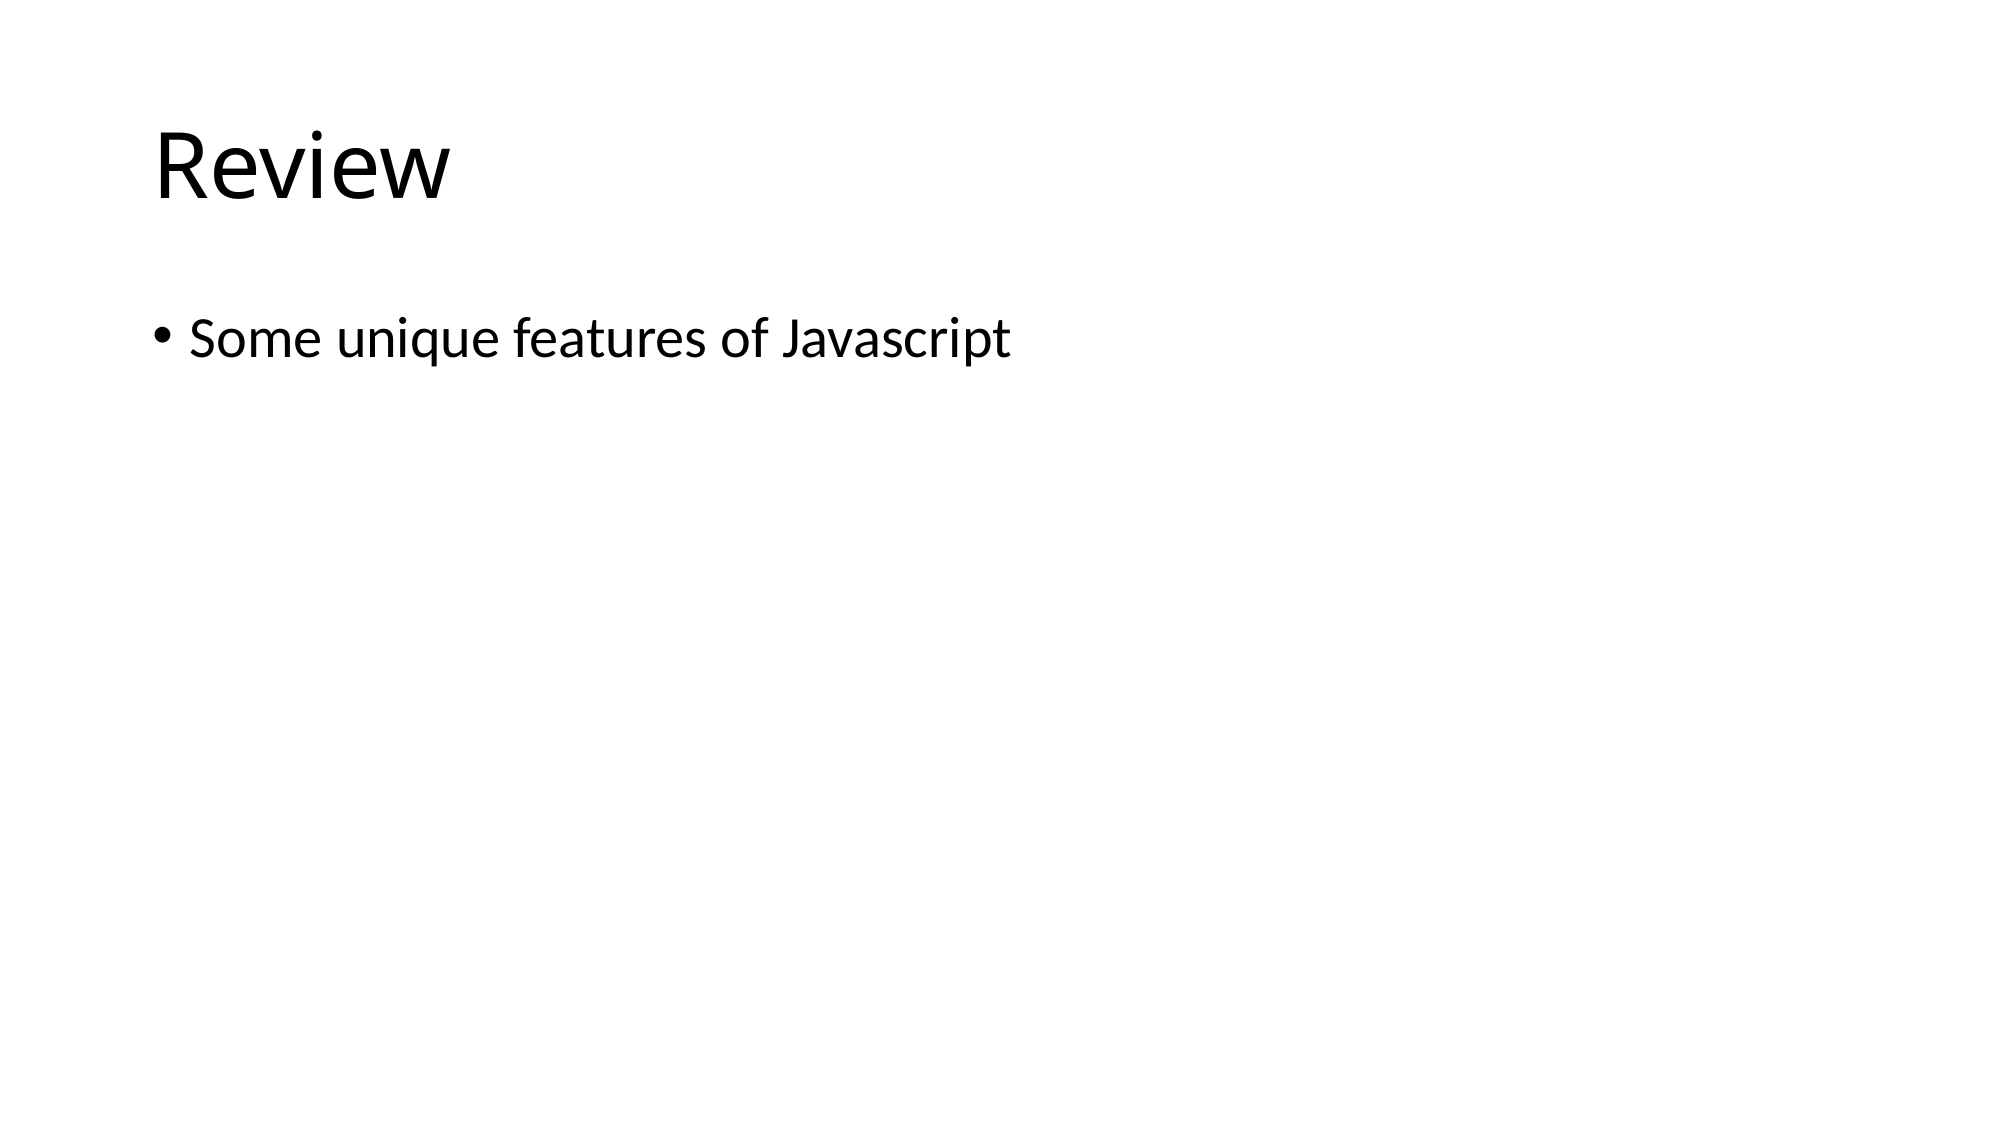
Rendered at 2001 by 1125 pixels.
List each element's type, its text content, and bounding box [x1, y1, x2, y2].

list Some unique features of Javascript [137, 299, 1863, 1014]
title Review [137, 59, 1863, 278]
